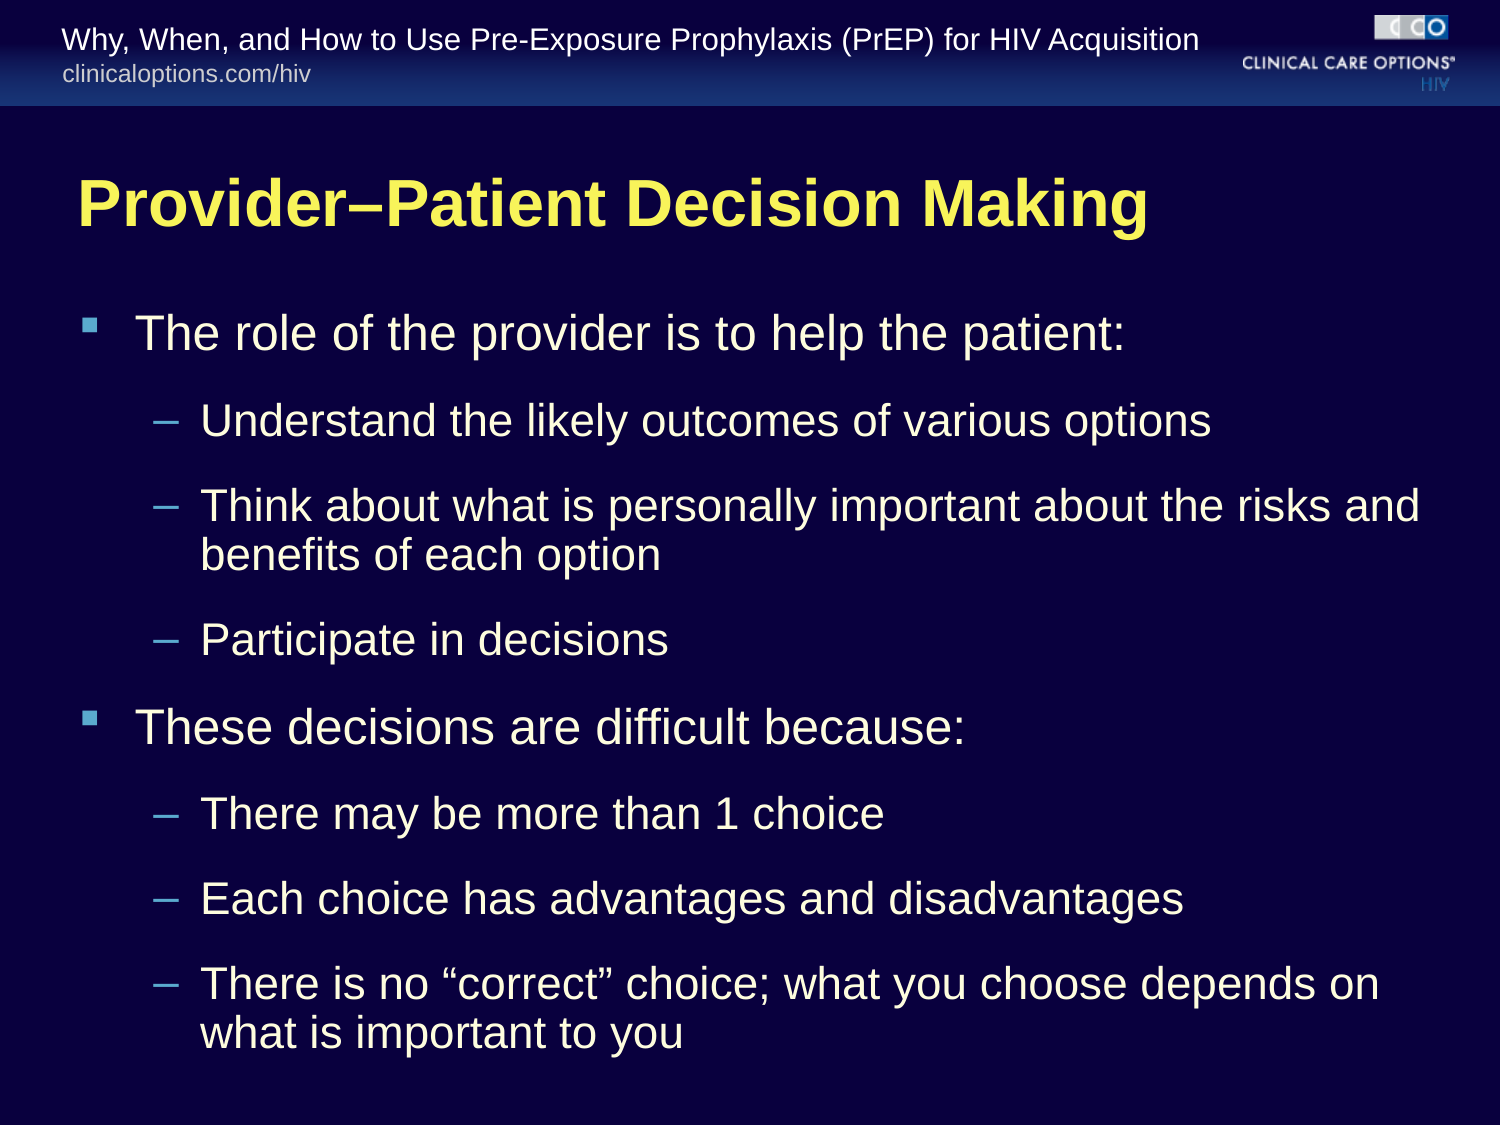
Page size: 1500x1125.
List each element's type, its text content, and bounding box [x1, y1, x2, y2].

picture [1243, 15, 1455, 91]
list The role of the provider is to help the patient: Understand the likely outcomes of various options Think about what is personally important about the risks and benefits of each option Participate in decisions These decisions are difficult because: There may be more than 1 choice Each choice has advantages and disadvantages There is no “correct” choice; what you choose depends on what is important to you [63, 299, 1451, 1047]
title Provider–Patient Decision Making [62, 109, 1452, 291]
